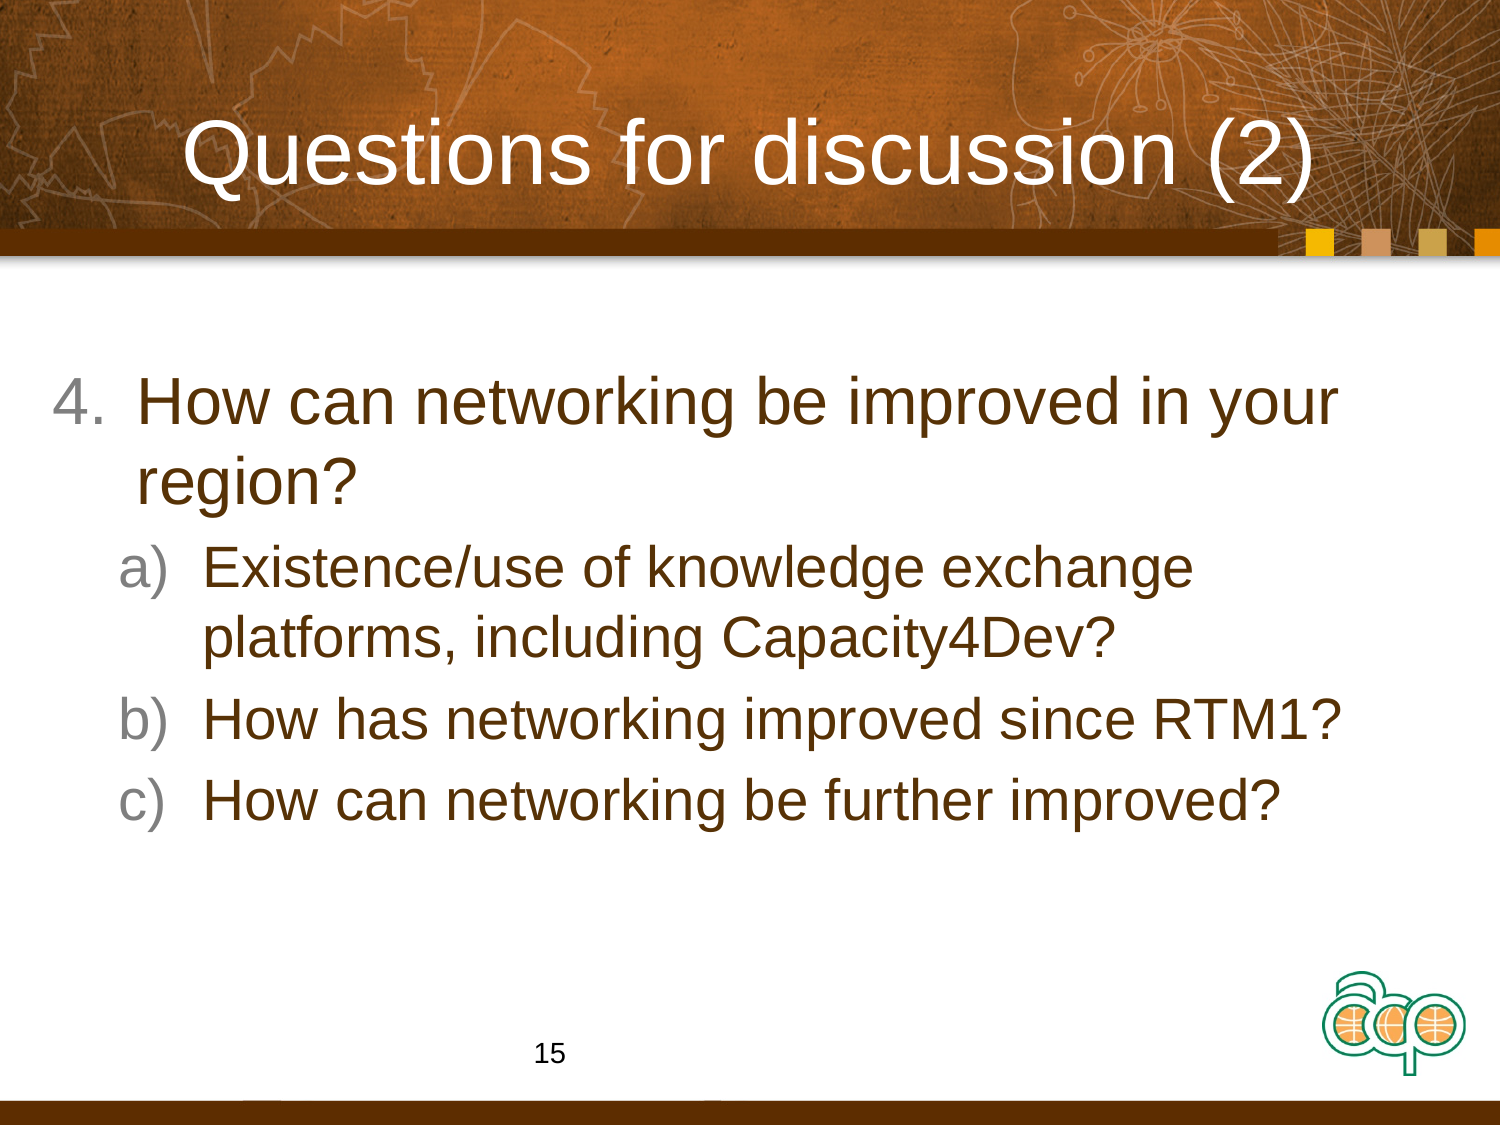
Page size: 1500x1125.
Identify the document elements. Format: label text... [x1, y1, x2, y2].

slide_number 15 [518, 1027, 869, 1071]
title Questions for discussion (2) [74, 62, 1426, 234]
picture [0, 0, 1500, 1125]
list How can networking be improved in your region? Existence/use of knowledge exchange platforms, including Capacity4Dev? How has networking improved since RTM1? How can networking be further improved? [37, 349, 1451, 951]
